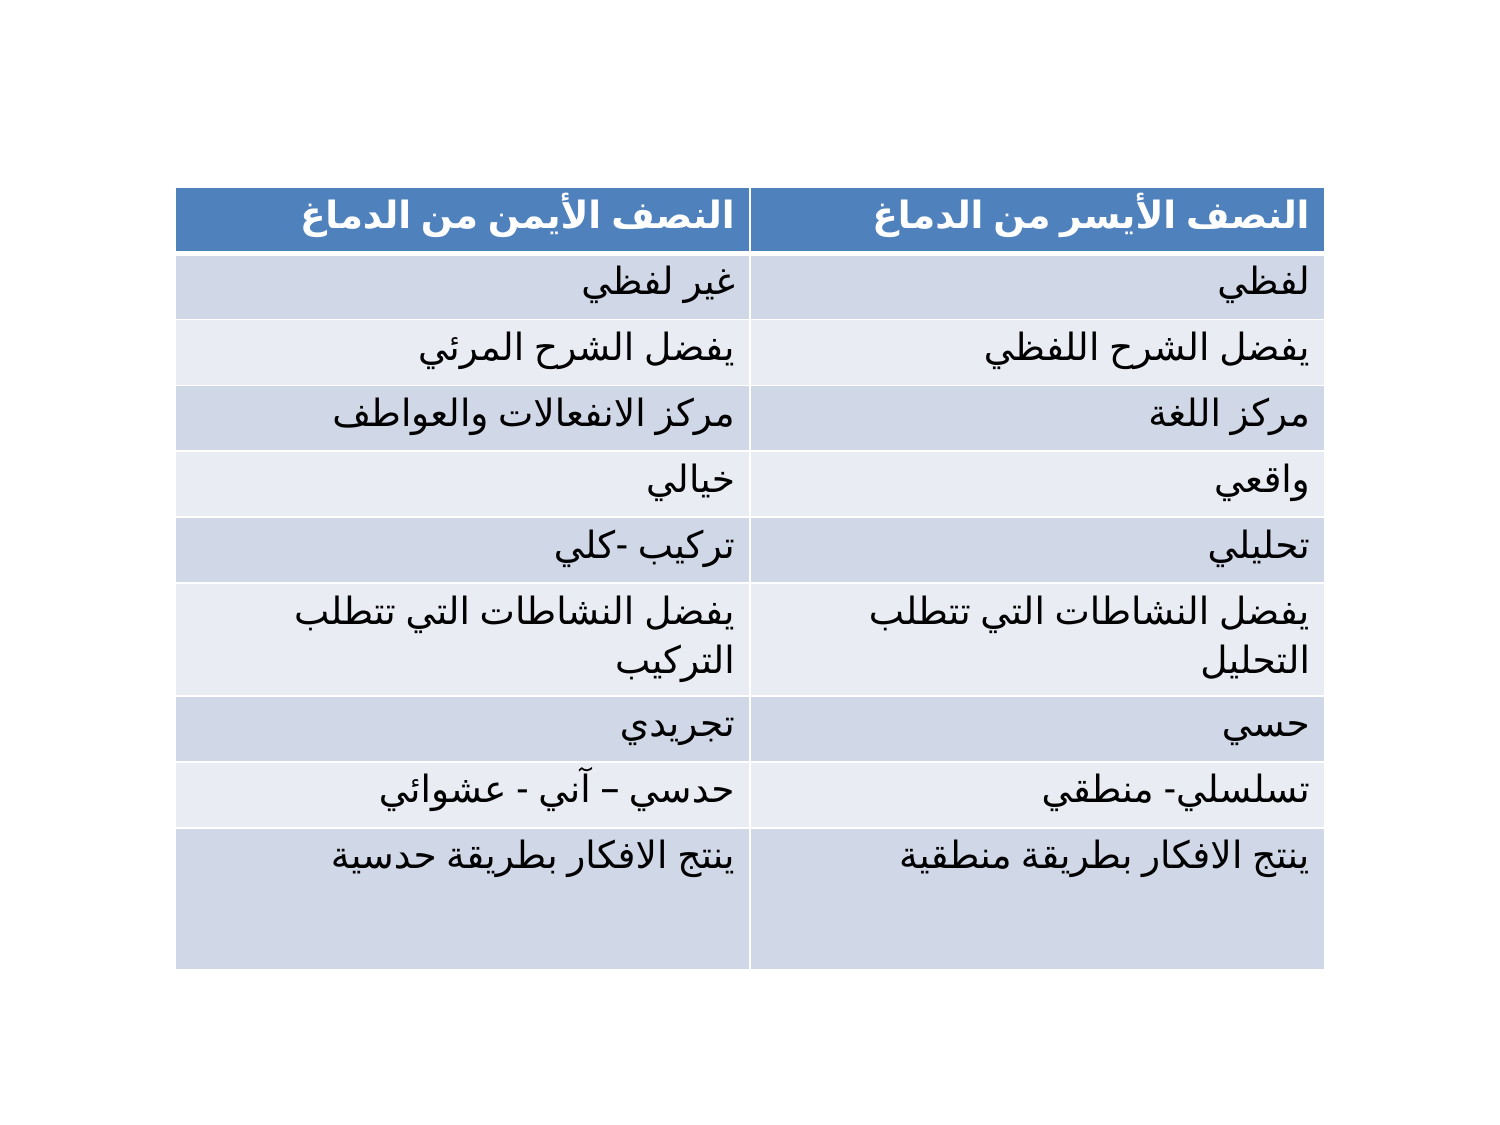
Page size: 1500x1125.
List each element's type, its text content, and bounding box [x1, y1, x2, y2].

table_cell يفضل الشرح اللفظي [751, 320, 1324, 385]
table_cell تركيب -كلي [176, 518, 749, 582]
table_cell يفضل الشرح المرئي [176, 320, 749, 385]
table_cell مركز الانفعالات والعواطف [176, 386, 749, 450]
table_cell تسلسلي- منطقي [751, 763, 1324, 827]
table_cell لفظي [751, 256, 1324, 319]
table_header النصف الأيسر من الدماغ [751, 188, 1324, 251]
table_cell مركز اللغة [751, 386, 1324, 450]
table_cell ينتج الافكار بطريقة منطقية [751, 829, 1324, 969]
table_cell حدسي – آني - عشوائي [176, 763, 749, 827]
table_cell يفضل النشاطات التي تتطلب التحليل [751, 584, 1324, 695]
table_header النصف الأيمن من الدماغ [176, 188, 749, 251]
table_cell يفضل النشاطات التي تتطلب التركيب [176, 584, 749, 695]
table_cell ينتج الافكار بطريقة حدسية [176, 829, 749, 969]
table_cell واقعي [751, 452, 1324, 516]
table_cell غير لفظي [176, 256, 749, 319]
table_cell تحليلي [751, 518, 1324, 582]
table_cell حسي [751, 697, 1324, 761]
table_cell خيالي [176, 452, 749, 516]
table_cell تجريدي [176, 697, 749, 761]
